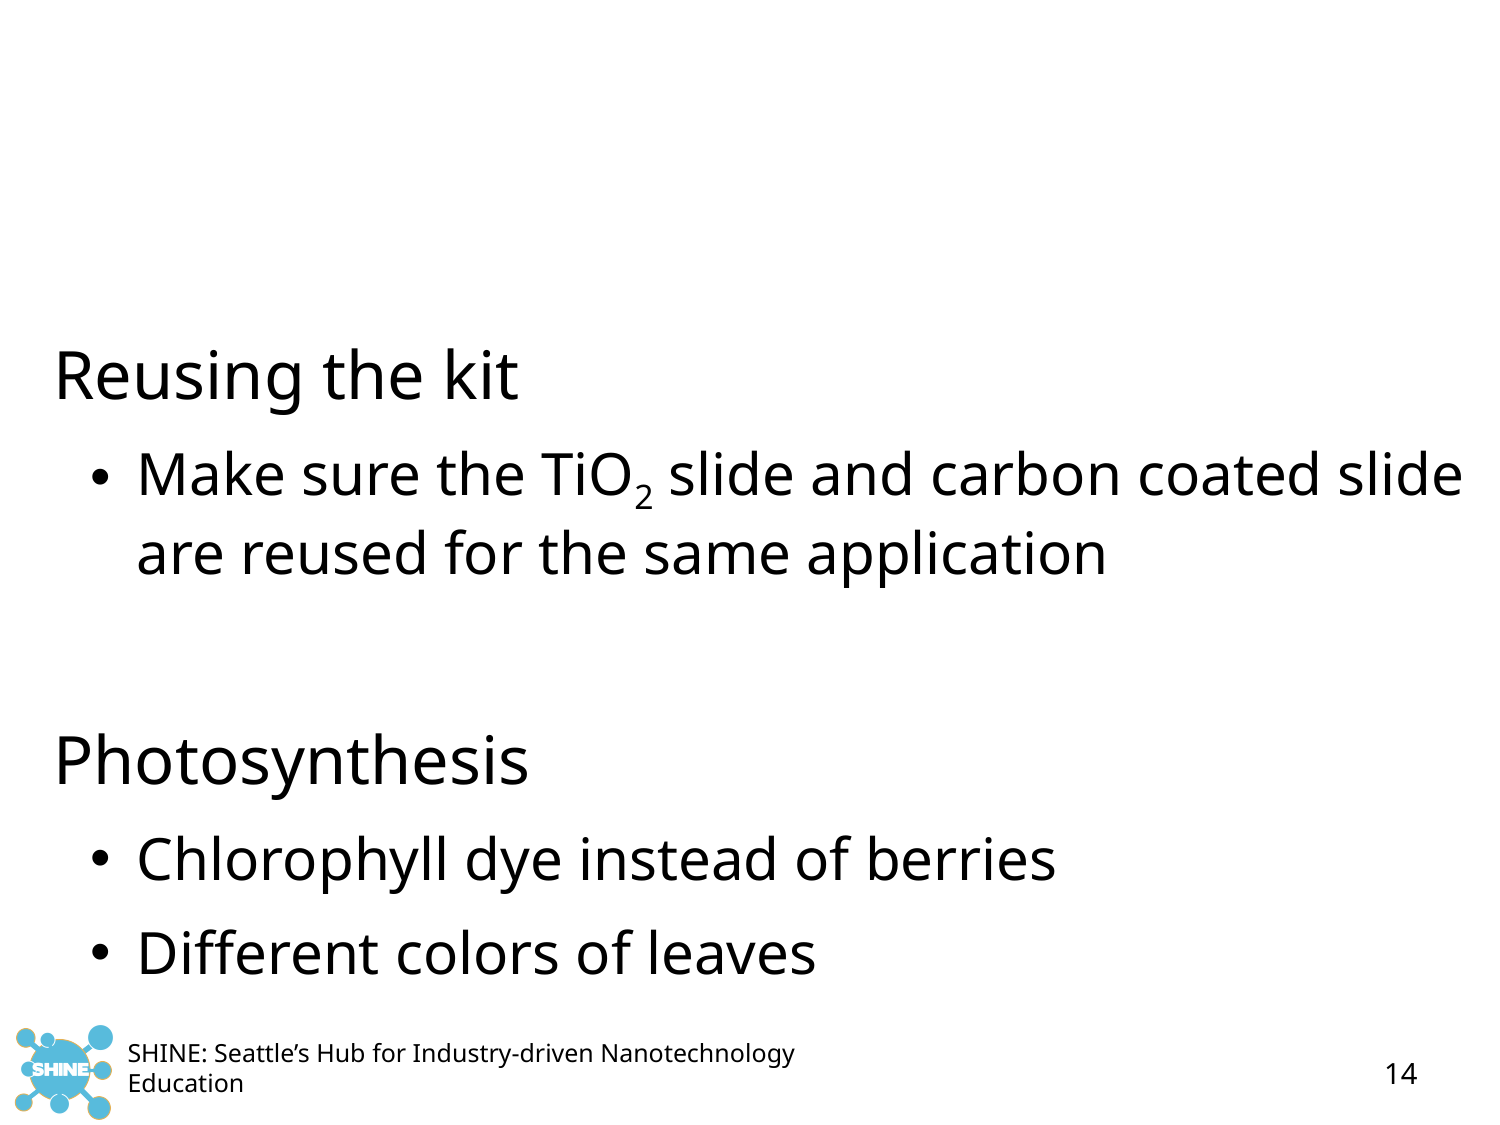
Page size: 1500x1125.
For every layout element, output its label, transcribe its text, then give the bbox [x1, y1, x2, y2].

text_box 14 [1369, 1040, 1445, 1100]
list Reusing the kit Make sure the TiO2 slide and carbon coated slide are reused for the same application Photosynthesis Chlorophyll dye instead of berries Different colors of leaves [0, 324, 1500, 1005]
picture [12, 1024, 116, 1120]
slide_number SHINE: Seattle’s Hub for Industry-driven Nanotechnology Education [119, 1037, 913, 1098]
